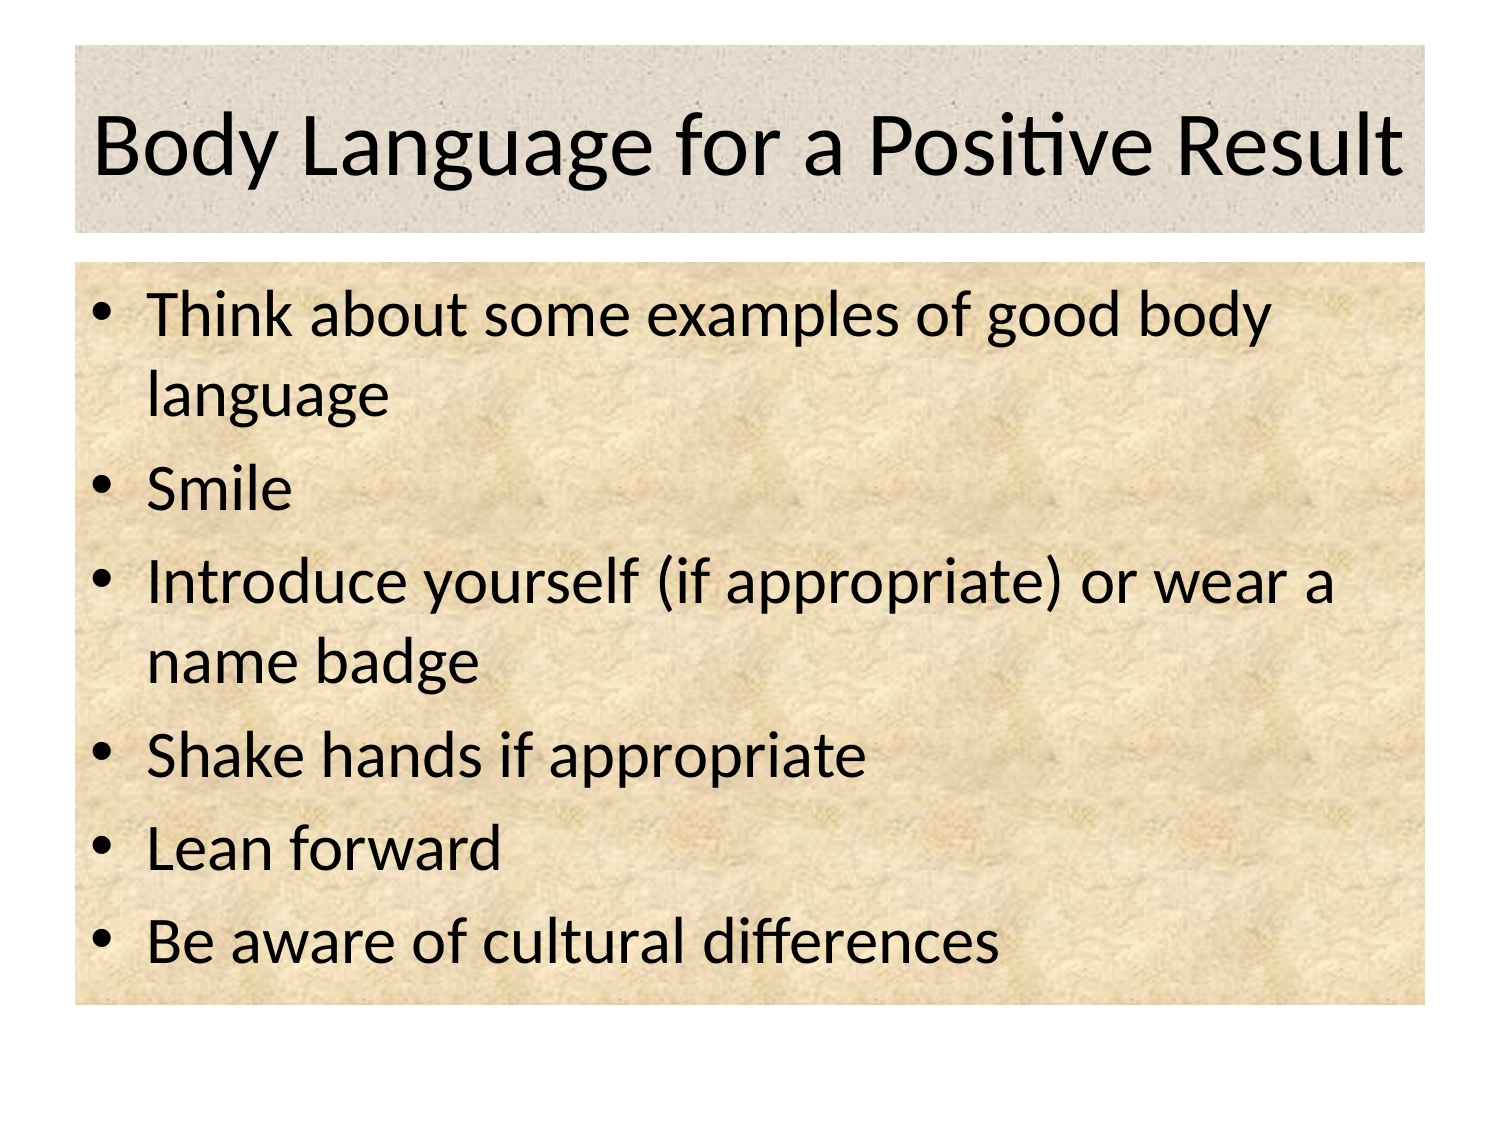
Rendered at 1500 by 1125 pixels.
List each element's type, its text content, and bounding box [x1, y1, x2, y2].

list Think about some examples of good body language Smile Introduce yourself (if appropriate) or wear a name badge Shake hands if appropriate Lean forward Be aware of cultural differences [75, 262, 1425, 1005]
title Body Language for a Positive Result [75, 45, 1425, 233]
